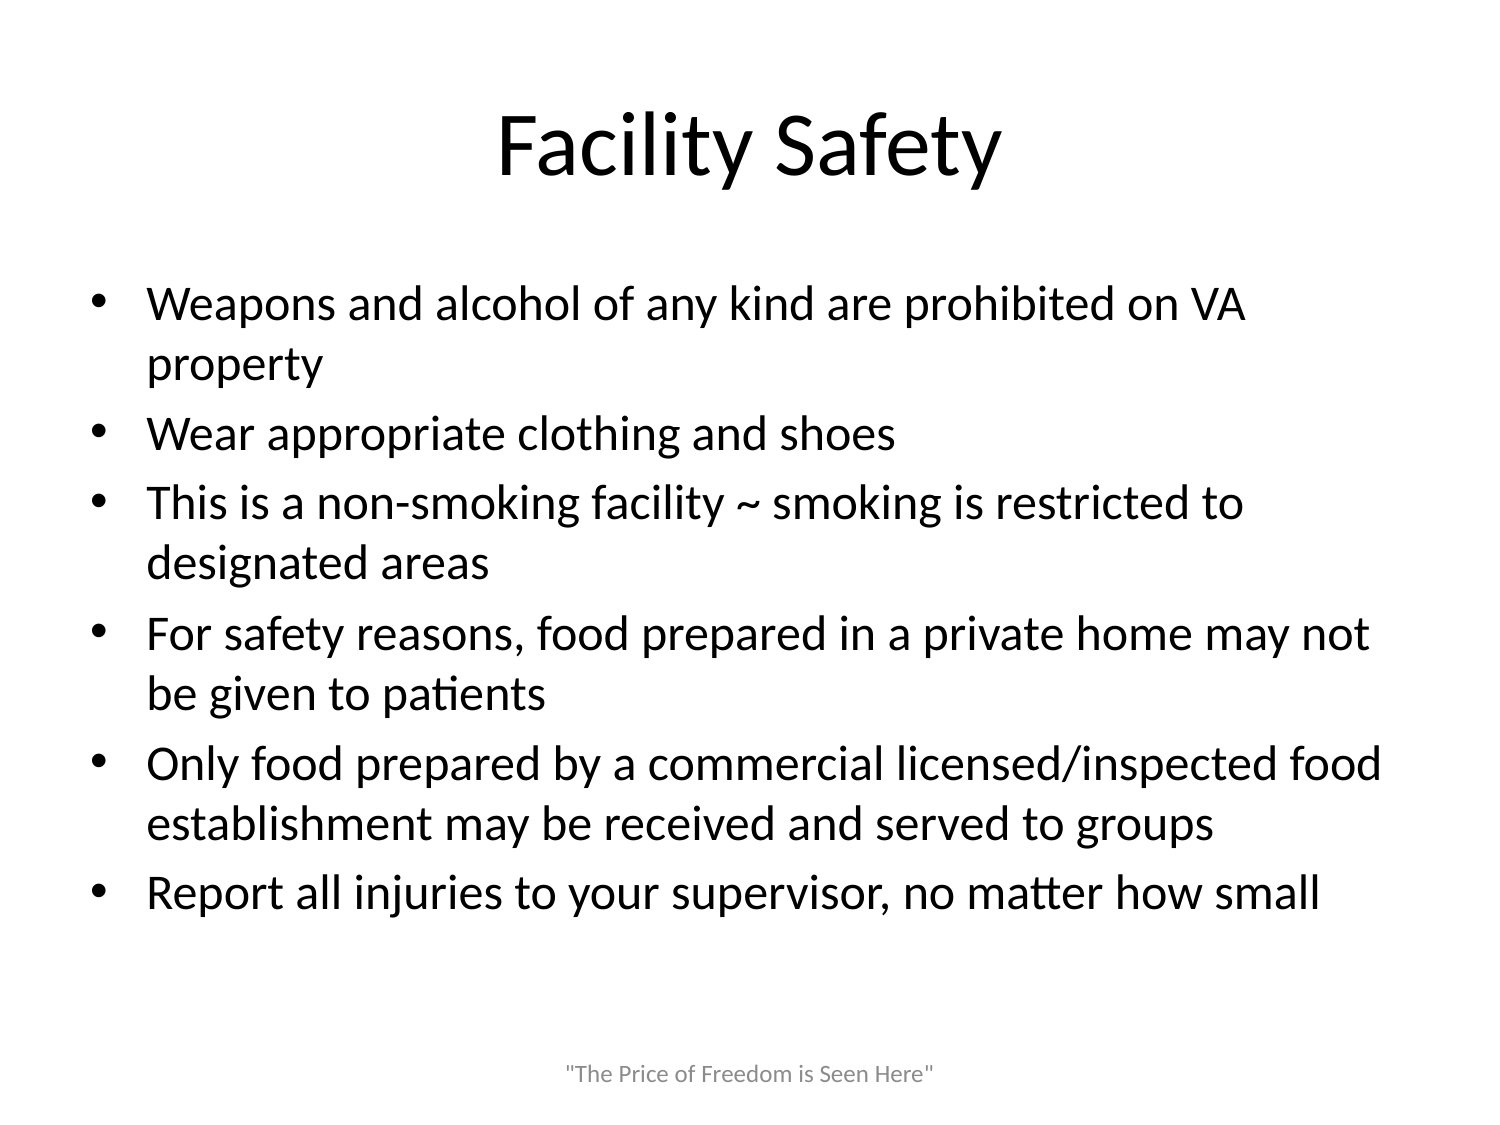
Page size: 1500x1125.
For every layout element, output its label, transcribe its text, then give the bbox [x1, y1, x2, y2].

title Facility Safety [75, 45, 1425, 233]
list Weapons and alcohol of any kind are prohibited on VA property Wear appropriate clothing and shoes This is a non-smoking facility ~ smoking is restricted to designated areas For safety reasons, food prepared in a private home may not be given to patients Only food prepared by a commercial licensed/inspected food establishment may be received and served to groups Report all injuries to your supervisor, no matter how small [75, 262, 1425, 1005]
footer "The Price of Freedom is Seen Here" [512, 1042, 988, 1103]
